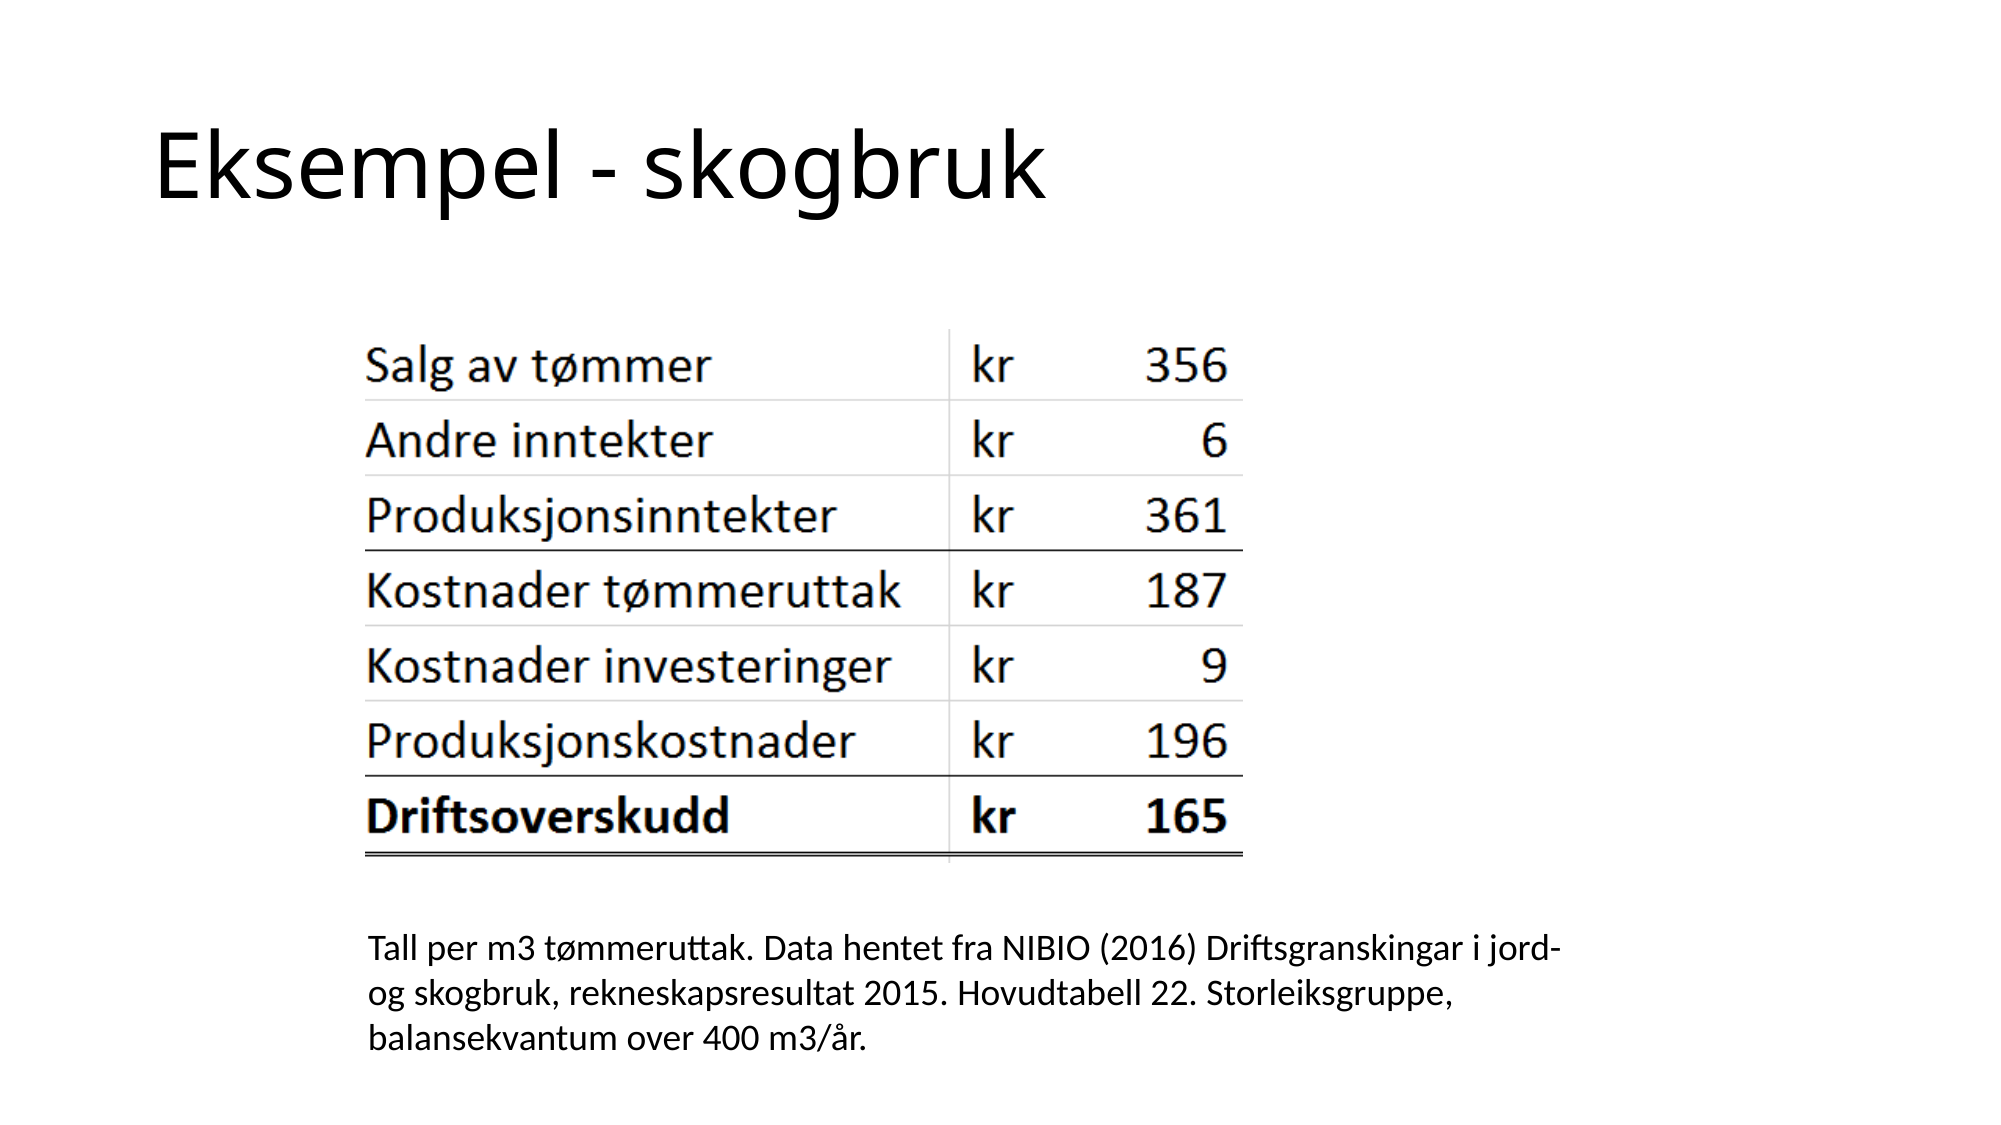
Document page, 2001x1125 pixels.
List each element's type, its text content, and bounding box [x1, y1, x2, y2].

text_box Tall per m3 tømmeruttak. Data hentet fra NIBIO (2016) Driftsgranskingar i jord- og skogbruk, rekneskapsresultat 2015. Hovudtabell 22. Storleiksgruppe, balansekvantum over 400 m3/år. [353, 915, 1595, 1065]
title Eksempel - skogbruk [137, 59, 1863, 278]
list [365, 329, 1243, 863]
